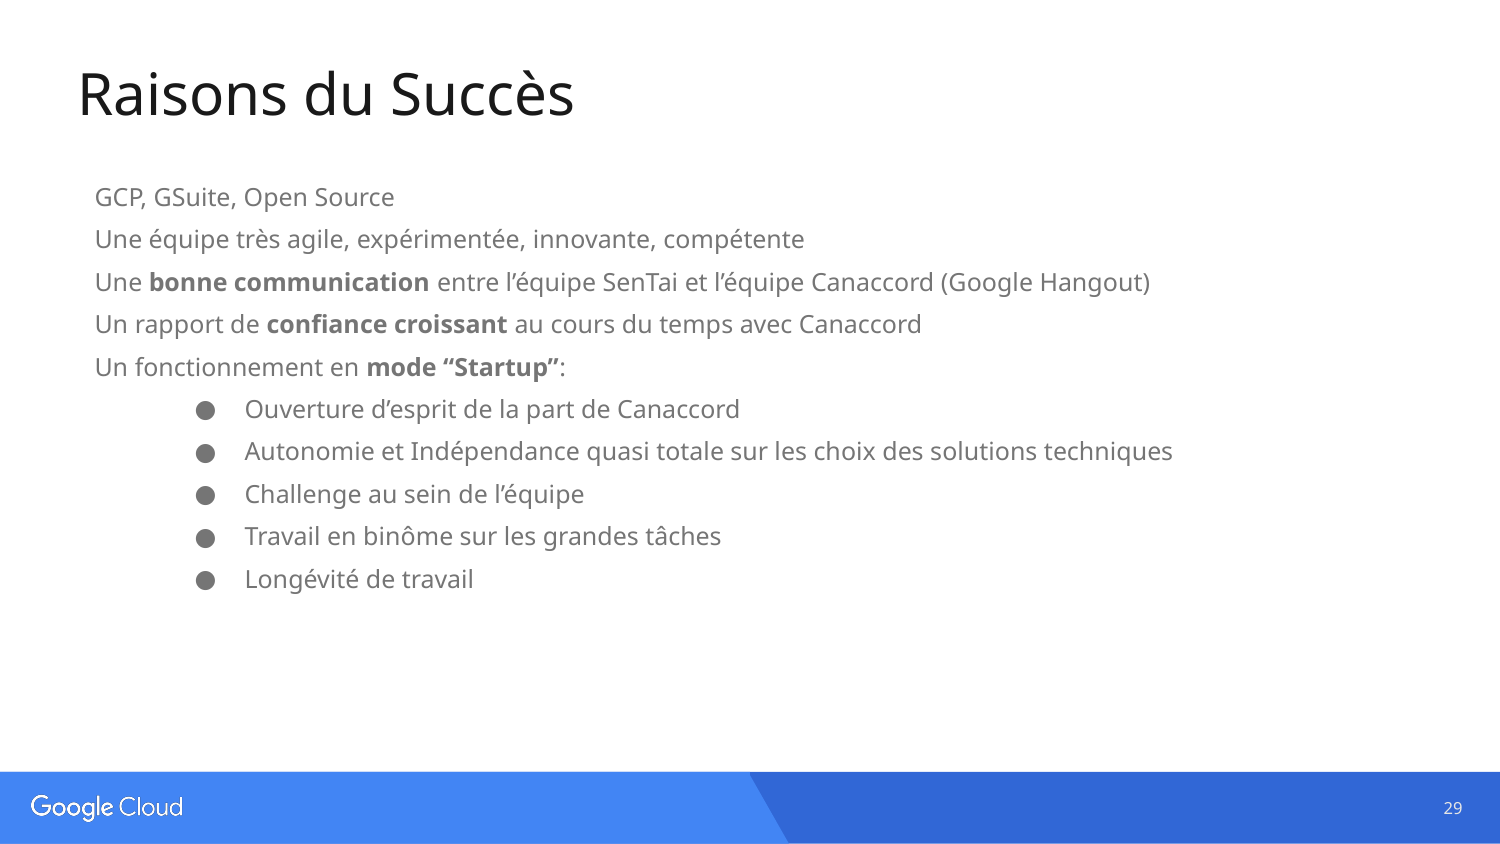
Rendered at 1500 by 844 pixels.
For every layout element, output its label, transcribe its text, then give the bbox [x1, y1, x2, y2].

picture [28, 783, 185, 835]
text_box GCP, GSuite, Open Source Une équipe très agile, expérimentée, innovante, compétente Une bonne communication entre l’équipe SenTai et l’équipe Canaccord (Google Hangout) Un rapport de confiance croissant au cours du temps avec Canaccord Un fonctionnement en mode “Startup”: Ouverture d’esprit de la part de Canaccord Autonomie et Indépendance quasi totale sur les choix des solutions techniques Challenge au sein de l’équipe Travail en binôme sur les grandes tâches Longévité de travail [79, 166, 1373, 706]
text_box Raisons du Succès [62, 49, 1413, 146]
text_box [0, 771, 789, 844]
text_box [750, 771, 1500, 844]
text_box ‹#› [1137, 796, 1463, 822]
